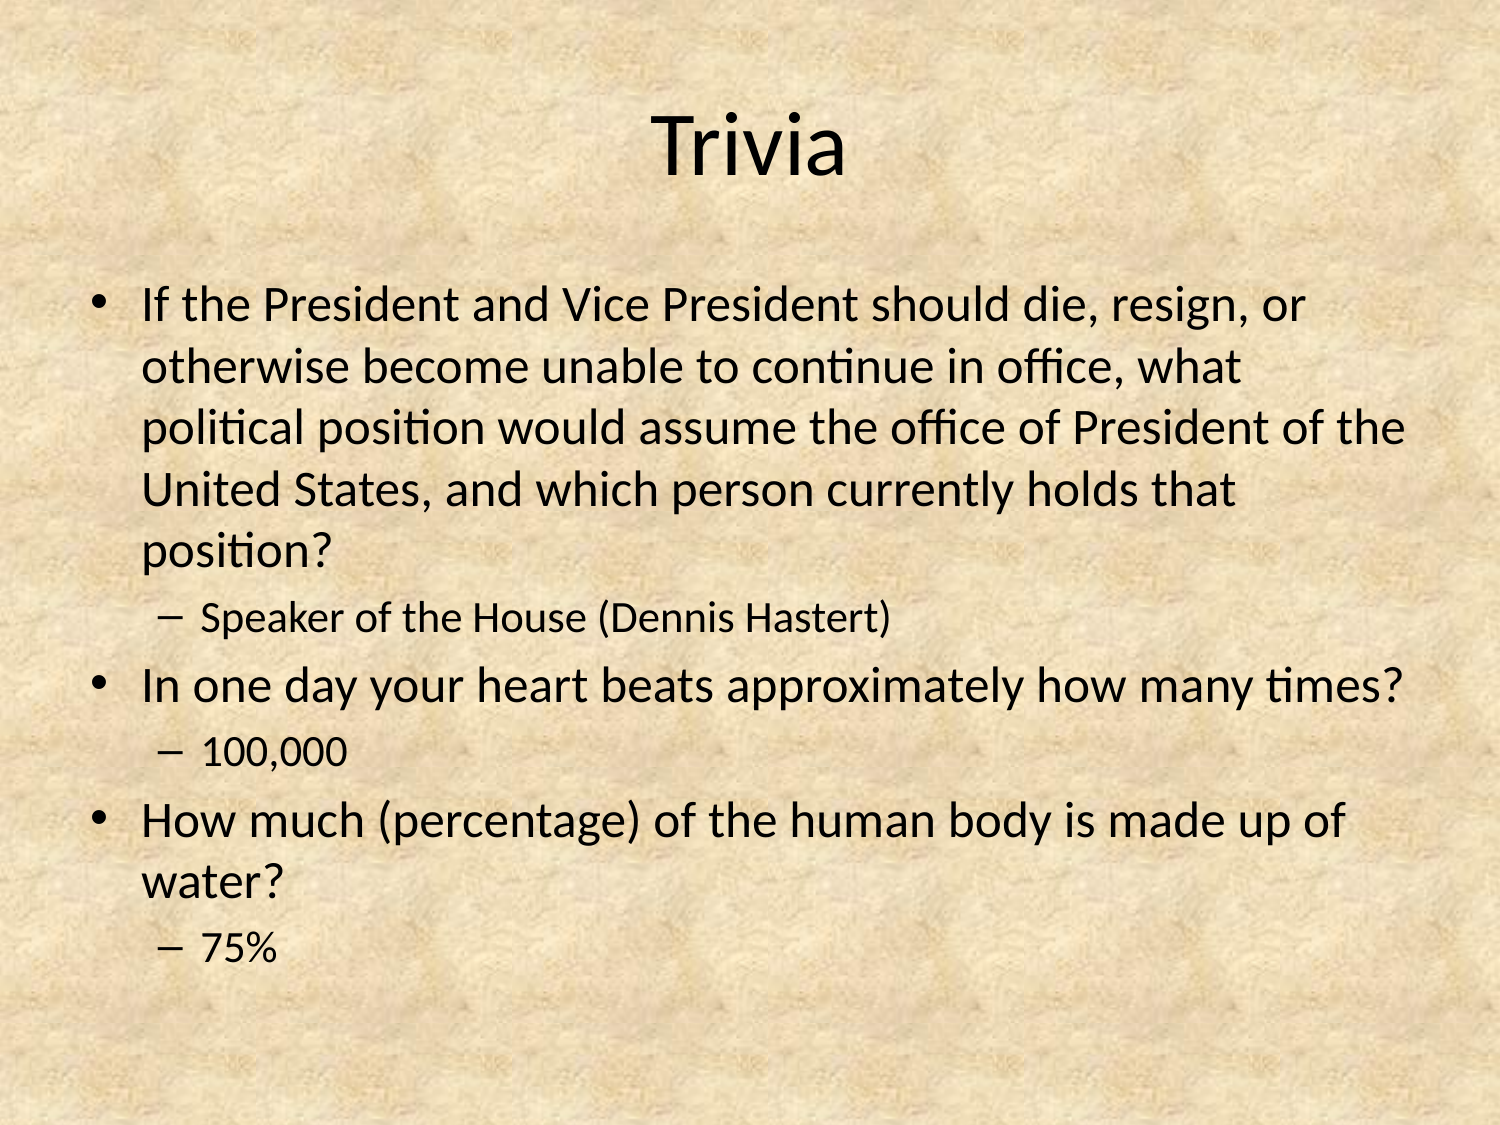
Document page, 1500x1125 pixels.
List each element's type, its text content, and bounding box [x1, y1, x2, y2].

title Trivia [75, 45, 1425, 233]
picture [0, 0, 1500, 1125]
list If the President and Vice President should die, resign, or otherwise become unable to continue in office, what political position would assume the office of President of the United States, and which person currently holds that position? Speaker of the House (Dennis Hastert) In one day your heart beats approximately how many times? 100,000 How much (percentage) of the human body is made up of water? 75% [75, 262, 1425, 1005]
